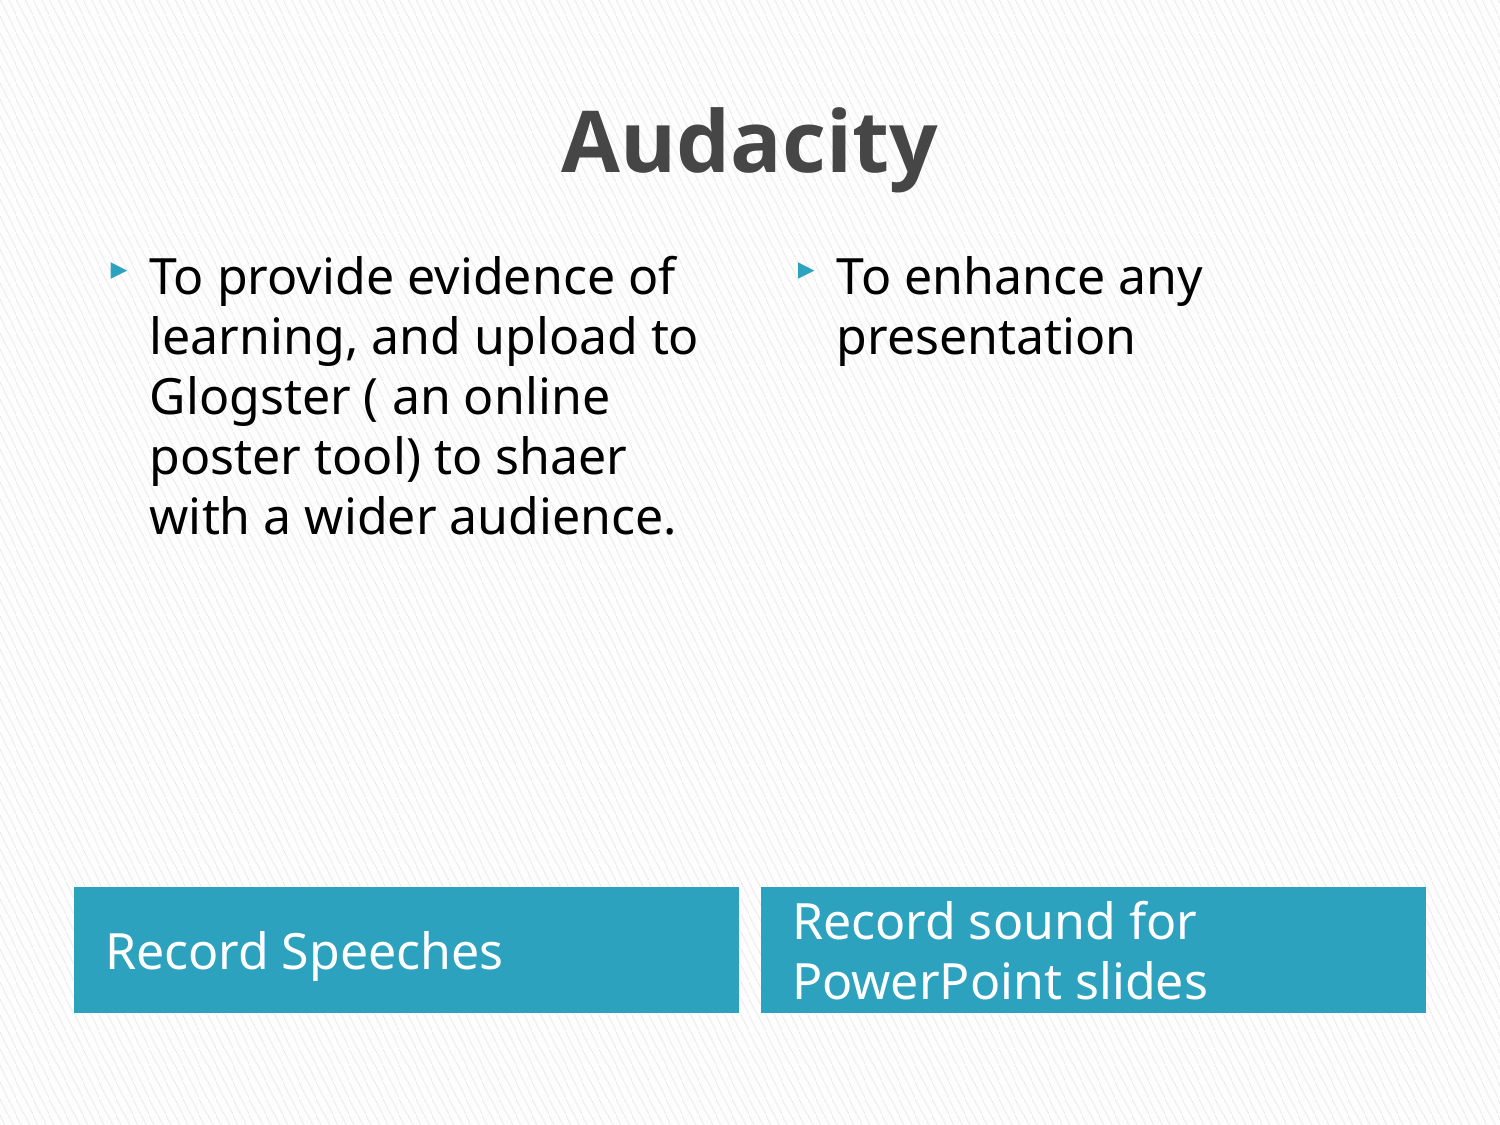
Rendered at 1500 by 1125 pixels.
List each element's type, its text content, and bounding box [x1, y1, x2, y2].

list To enhance any presentation [761, 236, 1426, 884]
title Audacity [75, 44, 1425, 233]
list Record sound for PowerPoint slides [761, 887, 1426, 1013]
list Record Speeches [74, 887, 739, 1013]
list To provide evidence of learning, and upload to Glogster ( an online poster tool) to shaer with a wider audience. [74, 236, 738, 884]
